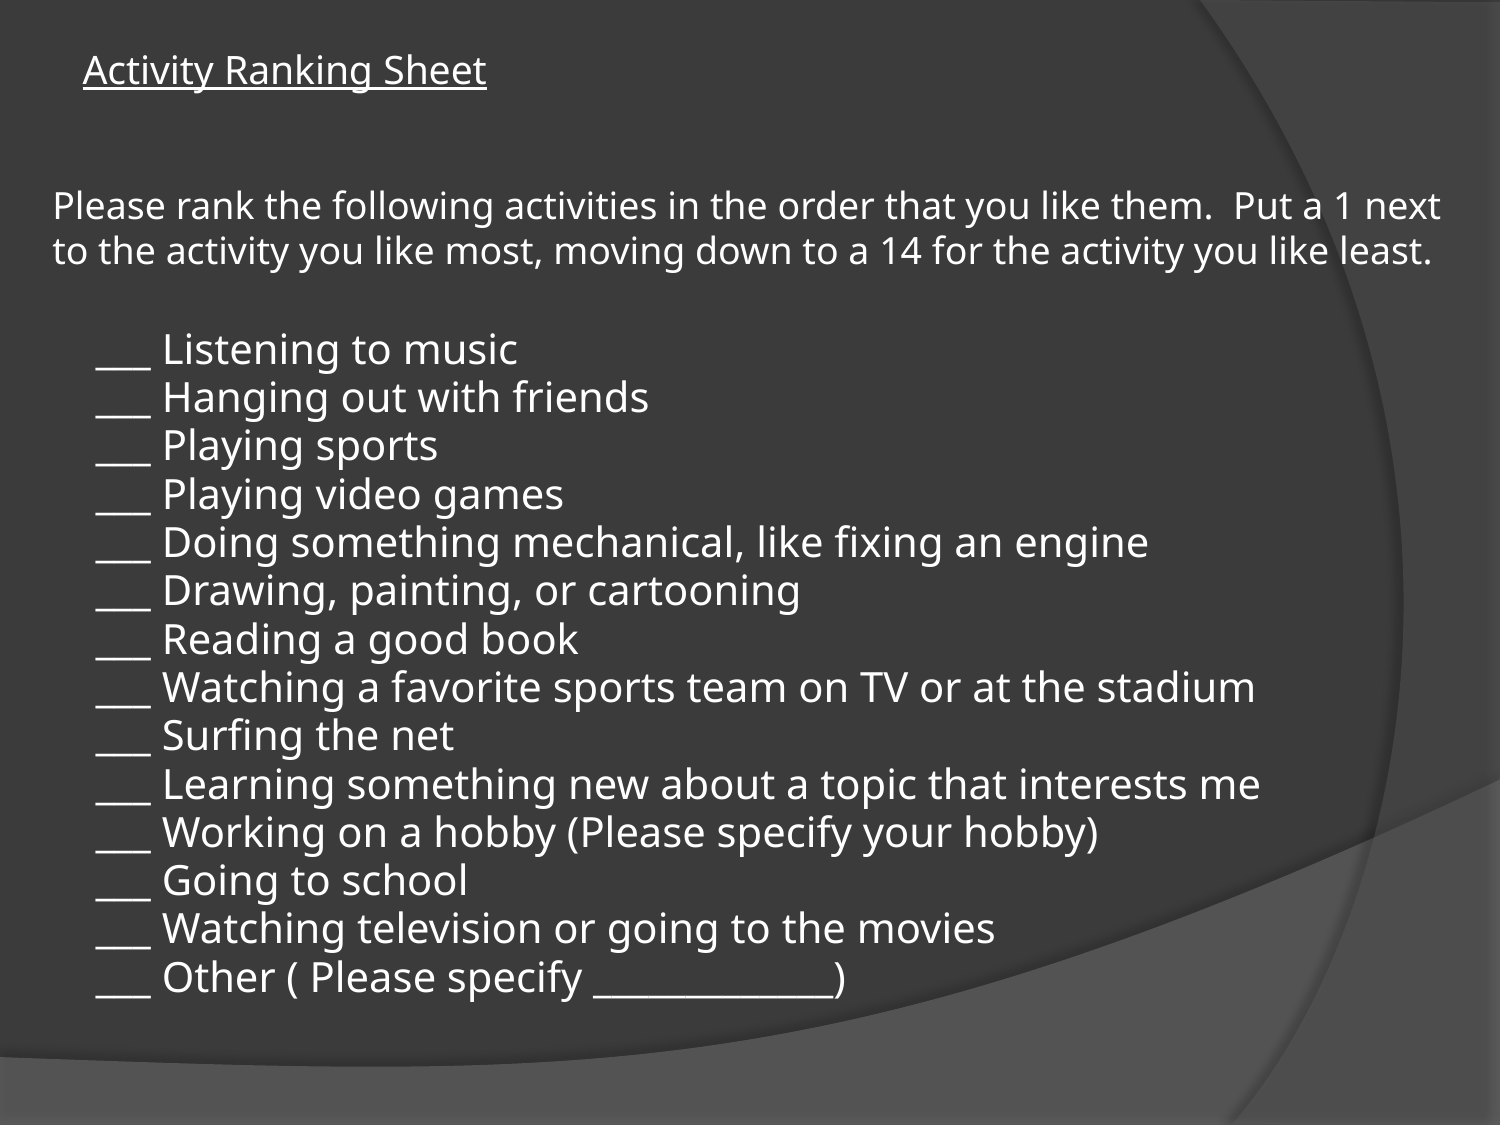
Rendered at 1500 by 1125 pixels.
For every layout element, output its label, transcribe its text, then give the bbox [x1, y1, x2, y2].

text_box Please rank the following activities in the order that you like them. Put a 1 next to the activity you like most, moving down to a 14 for the activity you like least. [37, 174, 1466, 280]
list ___ Listening to music ___ Hanging out with friends ___ Playing sports ___ Playing video games ___ Doing something mechanical, like fixing an engine ___ Drawing, painting, or cartooning ___ Reading a good book ___ Watching a favorite sports team on TV or at the stadium ___ Surfing the net ___ Learning something new about a topic that interests me ___ Working on a hobby (Please specify your hobby) ___ Going to school ___ Watching television or going to the movies ___ Other ( Please specify _____________) [75, 324, 1425, 1063]
title Activity Ranking Sheet [75, 37, 1400, 100]
